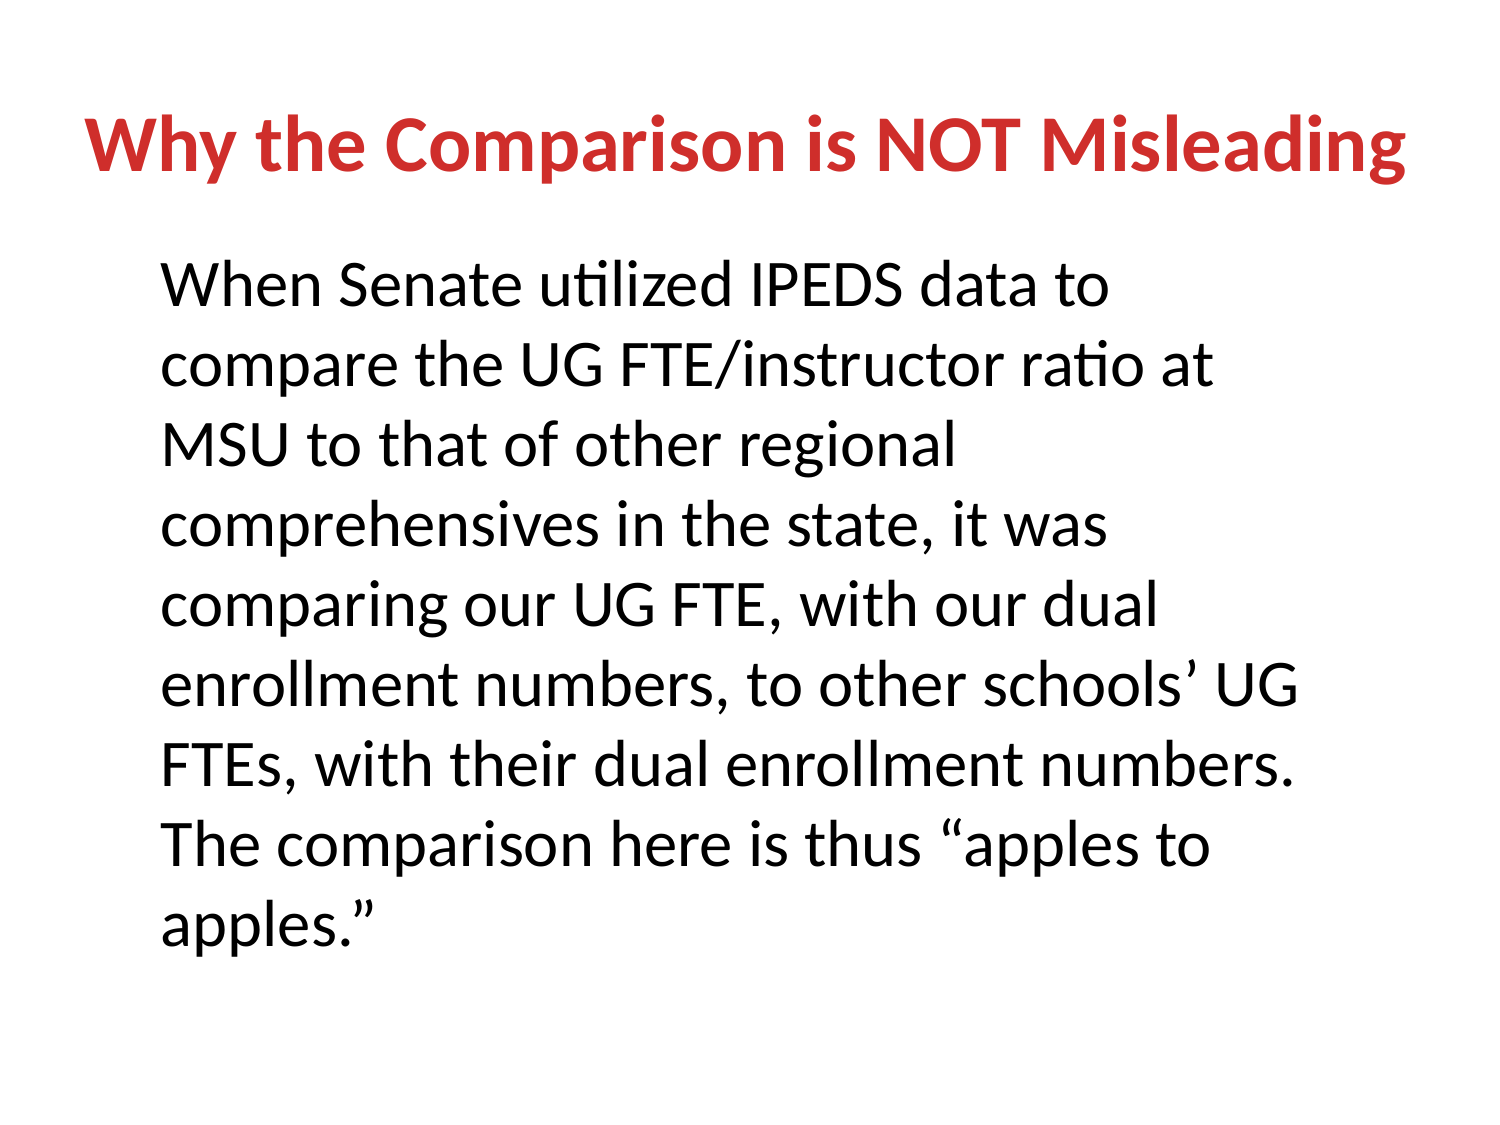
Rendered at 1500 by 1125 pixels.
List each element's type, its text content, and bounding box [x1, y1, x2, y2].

list When Senate utilized IPEDS data to compare the UG FTE/instructor ratio at MSU to that of other regional comprehensives in the state, it was comparing our UG FTE, with our dual enrollment numbers, to other schools’ UG FTEs, with their dual enrollment numbers. The comparison here is thus “apples to apples.” [145, 232, 1358, 1005]
title Why the Comparison is NOT Misleading [22, 45, 1470, 233]
